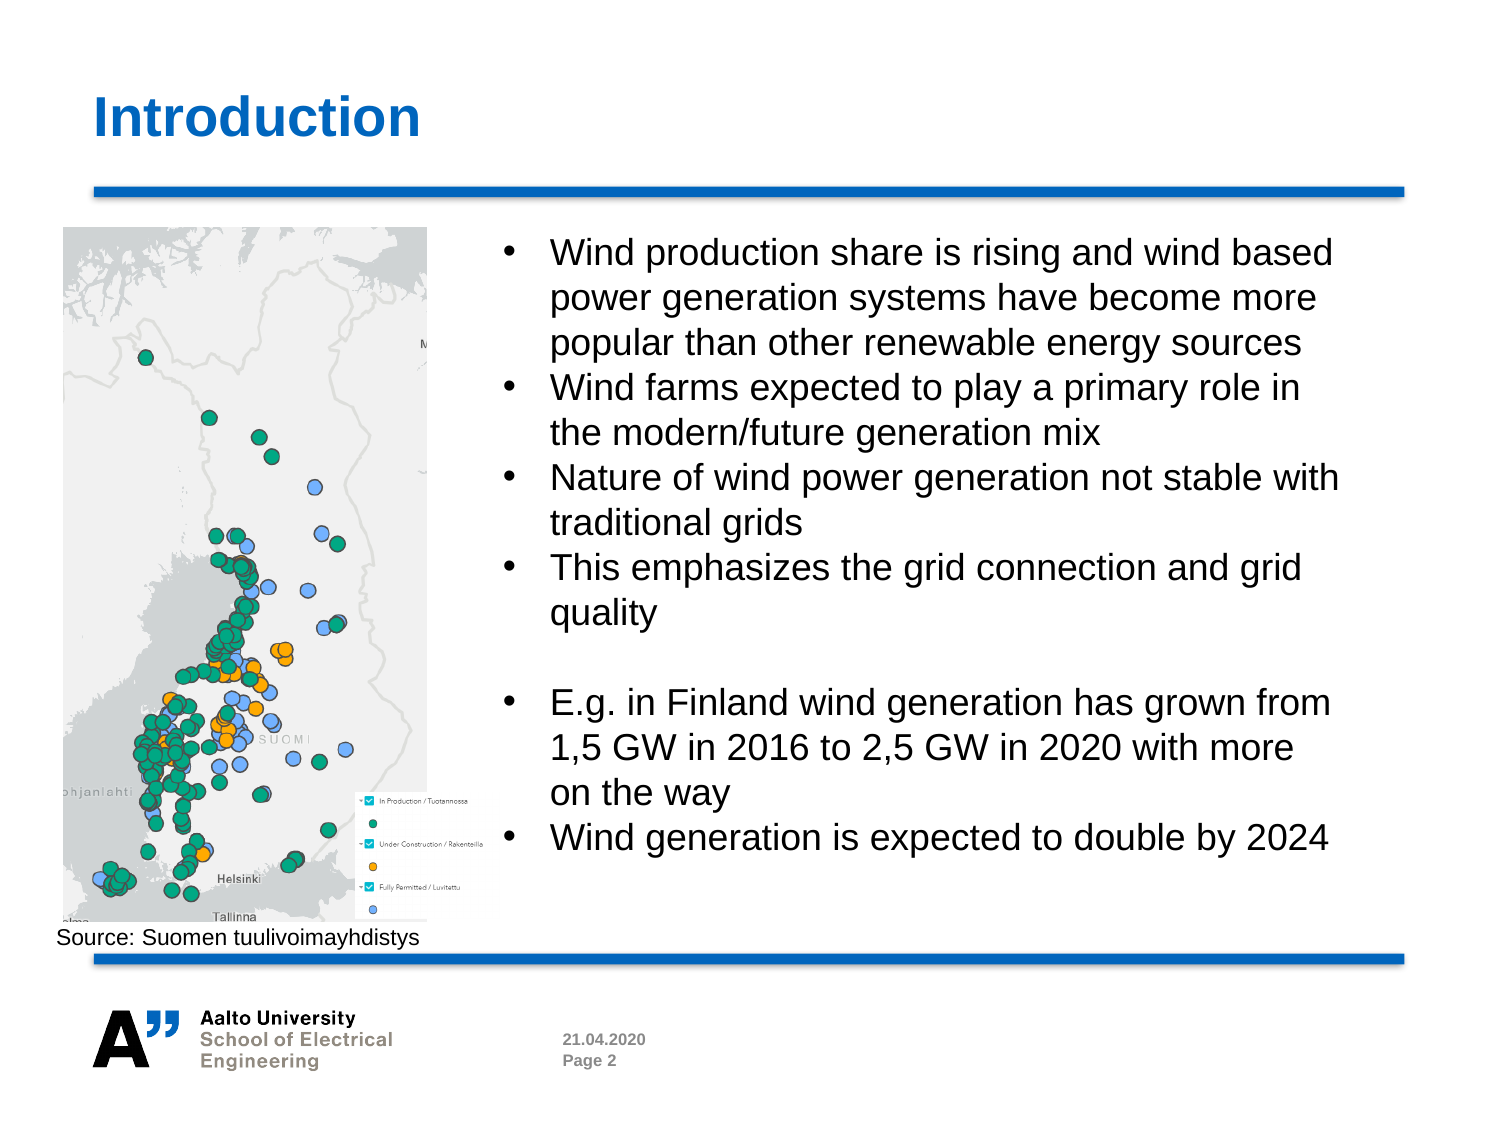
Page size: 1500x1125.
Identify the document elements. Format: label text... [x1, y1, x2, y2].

text_box [94, 220, 487, 281]
slide_number Page 2 [562, 1050, 816, 1071]
text_box Wind production share is rising and wind based power generation systems have become more popular than other renewable energy sources Wind farms expected to play a primary role in the modern/future generation mix Nature of wind power generation not stable with traditional grids This emphasizes the grid connection and grid quality E.g. in Finland wind generation has grown from 1,5 GW in 2016 to 2,5 GW in 2020 with more on the way Wind generation is expected to double by 2024 [487, 220, 1360, 866]
picture [62, 227, 500, 922]
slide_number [562, 1029, 816, 1050]
picture [35, 953, 449, 1125]
title Introduction [93, 80, 1369, 228]
text_box Source: Suomen tuulivoimayhdistys [40, 915, 698, 958]
